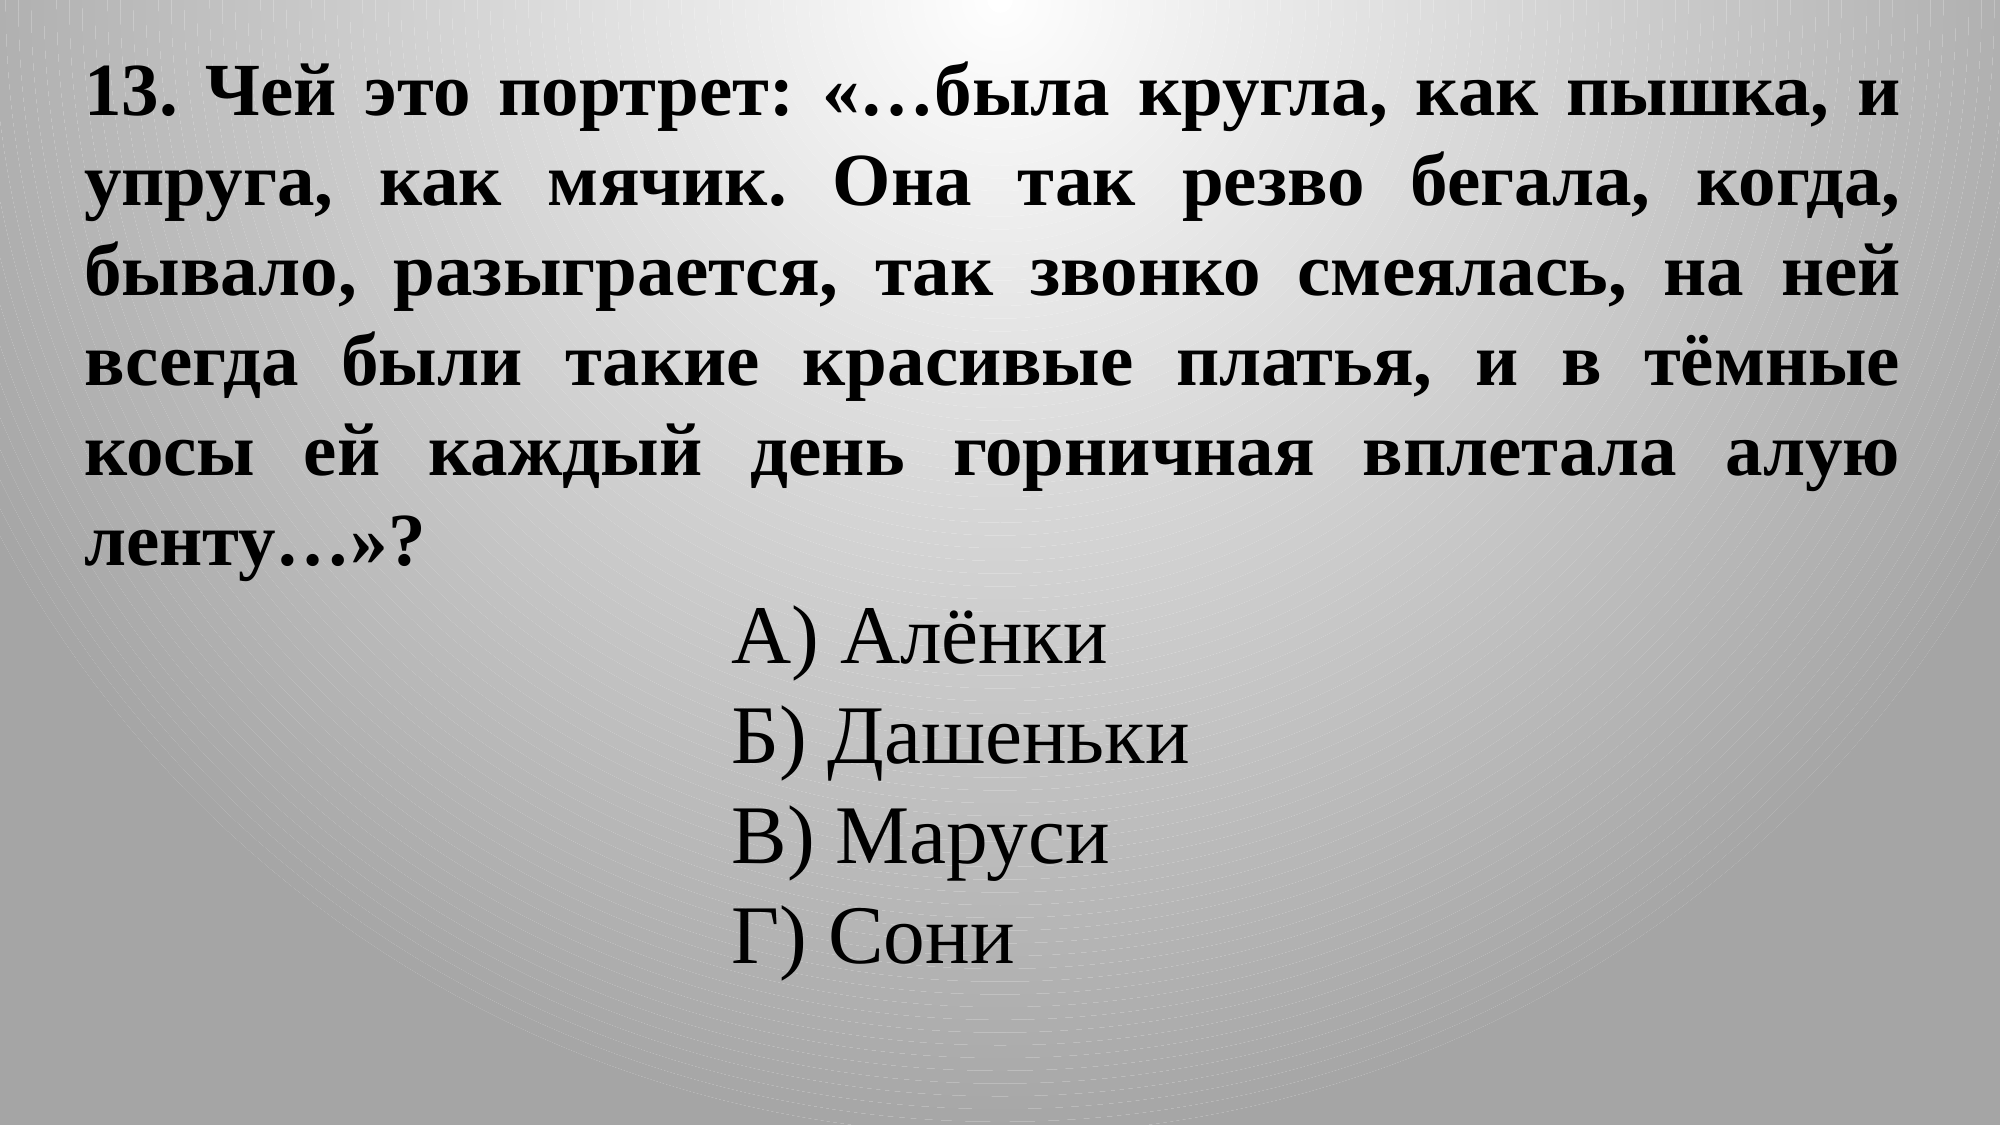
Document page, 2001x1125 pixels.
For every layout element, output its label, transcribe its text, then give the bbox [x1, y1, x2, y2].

text_box 13. Чей это портрет: «…была кругла, как пышка, и упруга, как мячик. Она так резво бегала, когда, бывало, разыграется, так звонко смеялась, на ней всегда были такие красивые платья, и в тёмные косы ей каждый день горничная вплетала алую ленту…»? А) Алёнки Б) Дашеньки В) Маруси Г) Сони [69, 33, 1917, 1125]
